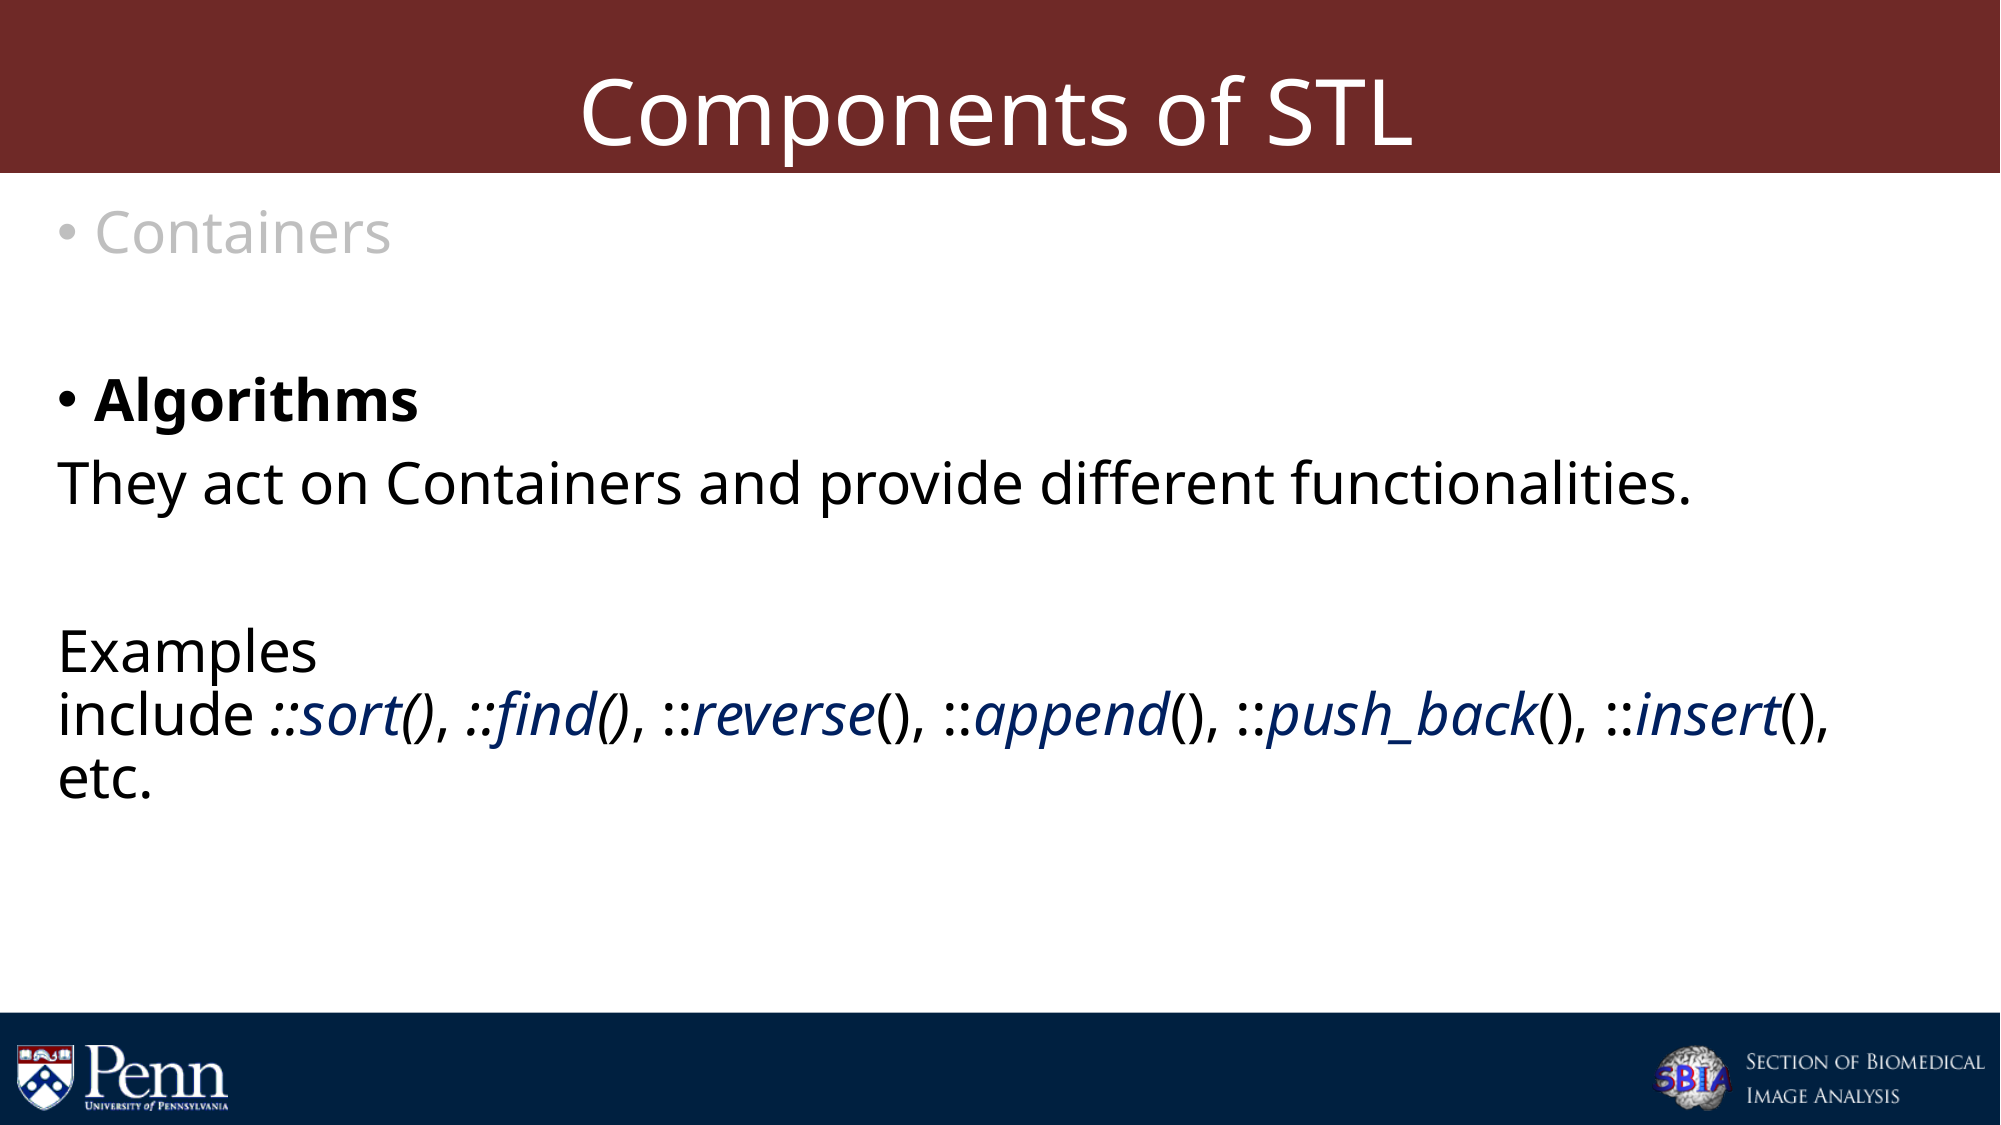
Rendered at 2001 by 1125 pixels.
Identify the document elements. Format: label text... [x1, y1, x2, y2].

list Containers Algorithms They act on Containers and provide different functionalities. Examples include ::sort(), ::find(), ::reverse(), ::append(), ::push_back(), ::insert(), etc. [42, 195, 1952, 1009]
title Components of STL [42, 0, 1952, 173]
picture [17, 1045, 228, 1111]
picture [1652, 1044, 1985, 1112]
